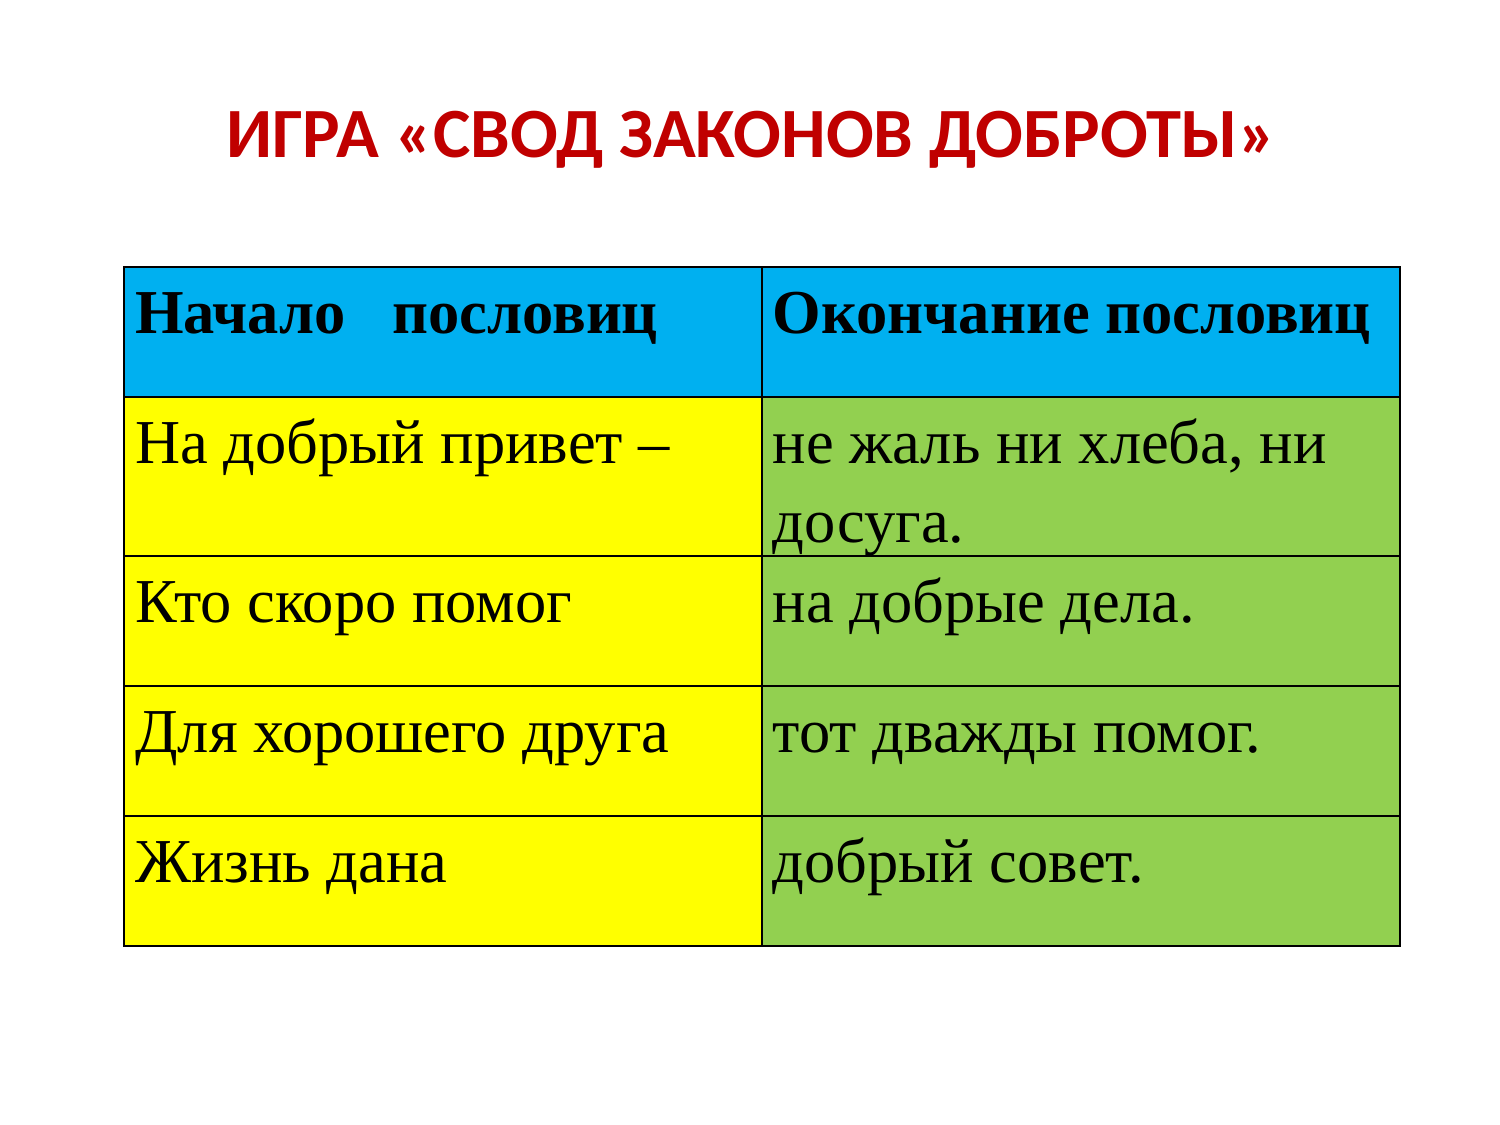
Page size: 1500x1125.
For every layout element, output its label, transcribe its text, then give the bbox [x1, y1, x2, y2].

table_cell Для хорошего друга [125, 687, 761, 815]
table_cell На добрый привет – [125, 398, 761, 555]
table_cell тот дважды помог. [763, 687, 1399, 815]
table_header Начало пословиц [125, 268, 761, 396]
table_cell на добрые дела. [763, 557, 1399, 685]
title ИГРА «СВОД ЗАКОНОВ ДОБРОТЫ» [76, 78, 1427, 266]
table_header Окончание пословиц [763, 268, 1399, 396]
table_cell Жизнь дана [125, 817, 761, 945]
table_cell не жаль ни хлеба, ни досуга. [763, 398, 1399, 555]
table_cell Кто скоро помог [125, 557, 761, 685]
table_cell добрый совет. [763, 817, 1399, 945]
